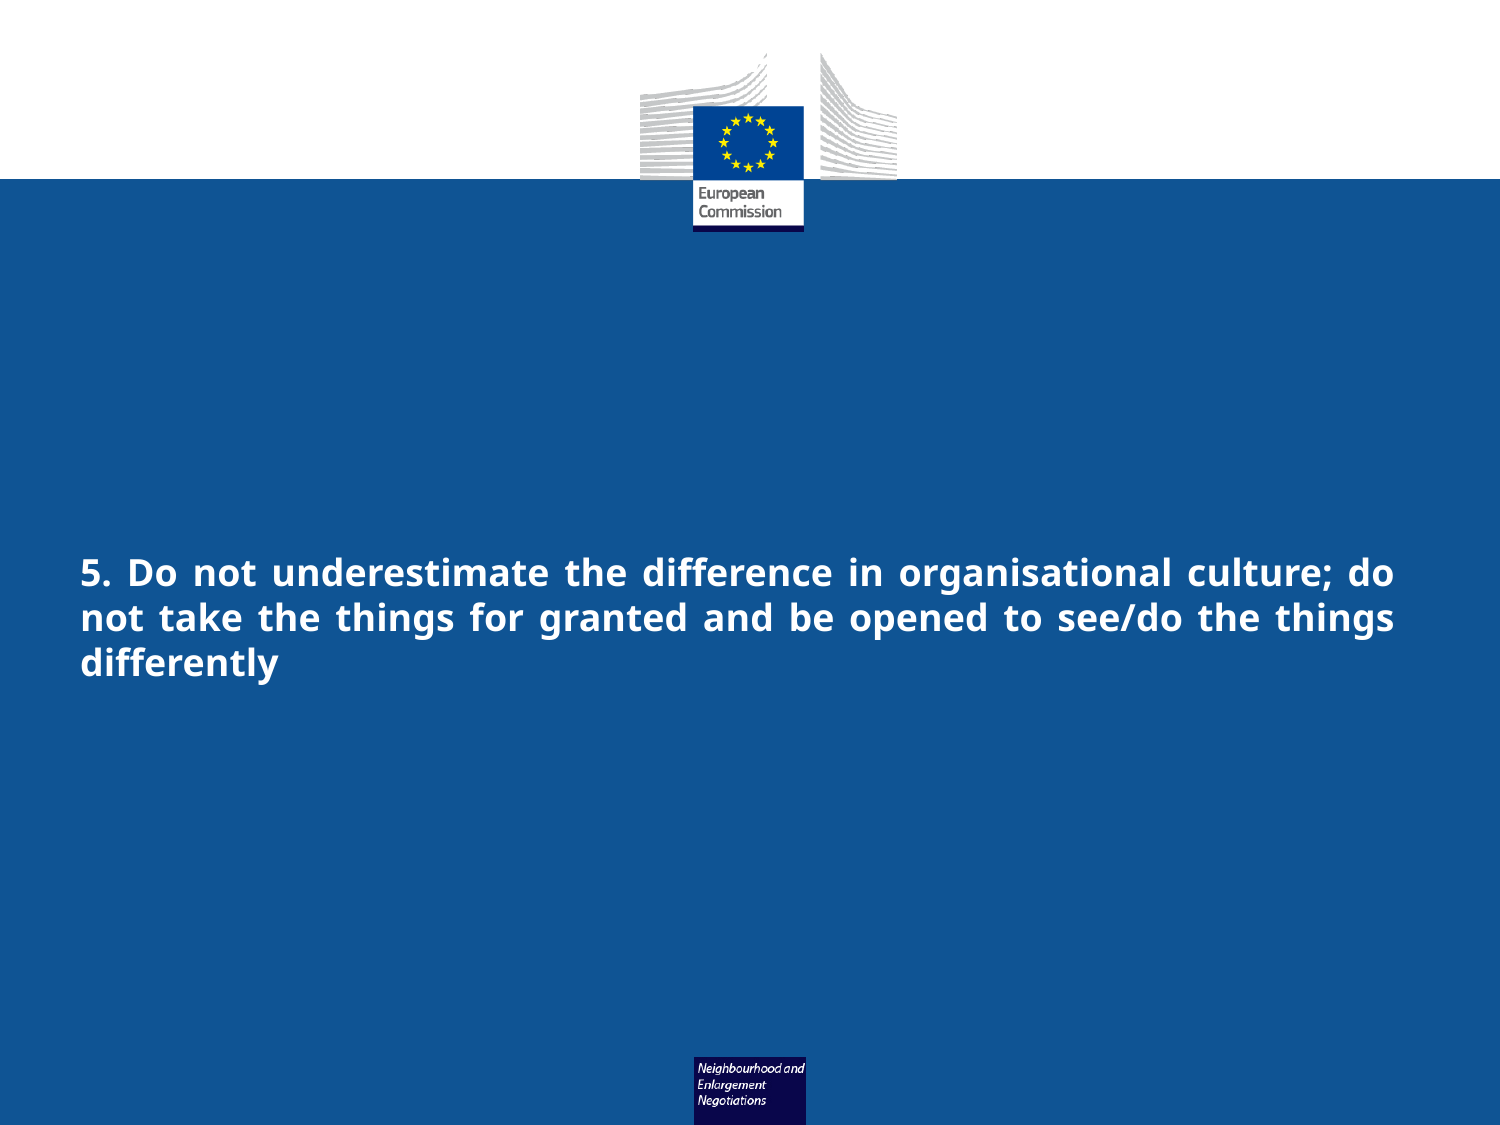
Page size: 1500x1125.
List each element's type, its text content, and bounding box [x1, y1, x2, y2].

picture [598, 103, 897, 278]
title Practical advice provided to RTAs [23, 6, 1459, 103]
list 5. Do not underestimate the difference in organisational culture; do not take the things for granted and be opened to see/do the things differently [64, 278, 1412, 1083]
picture [694, 1083, 806, 1125]
